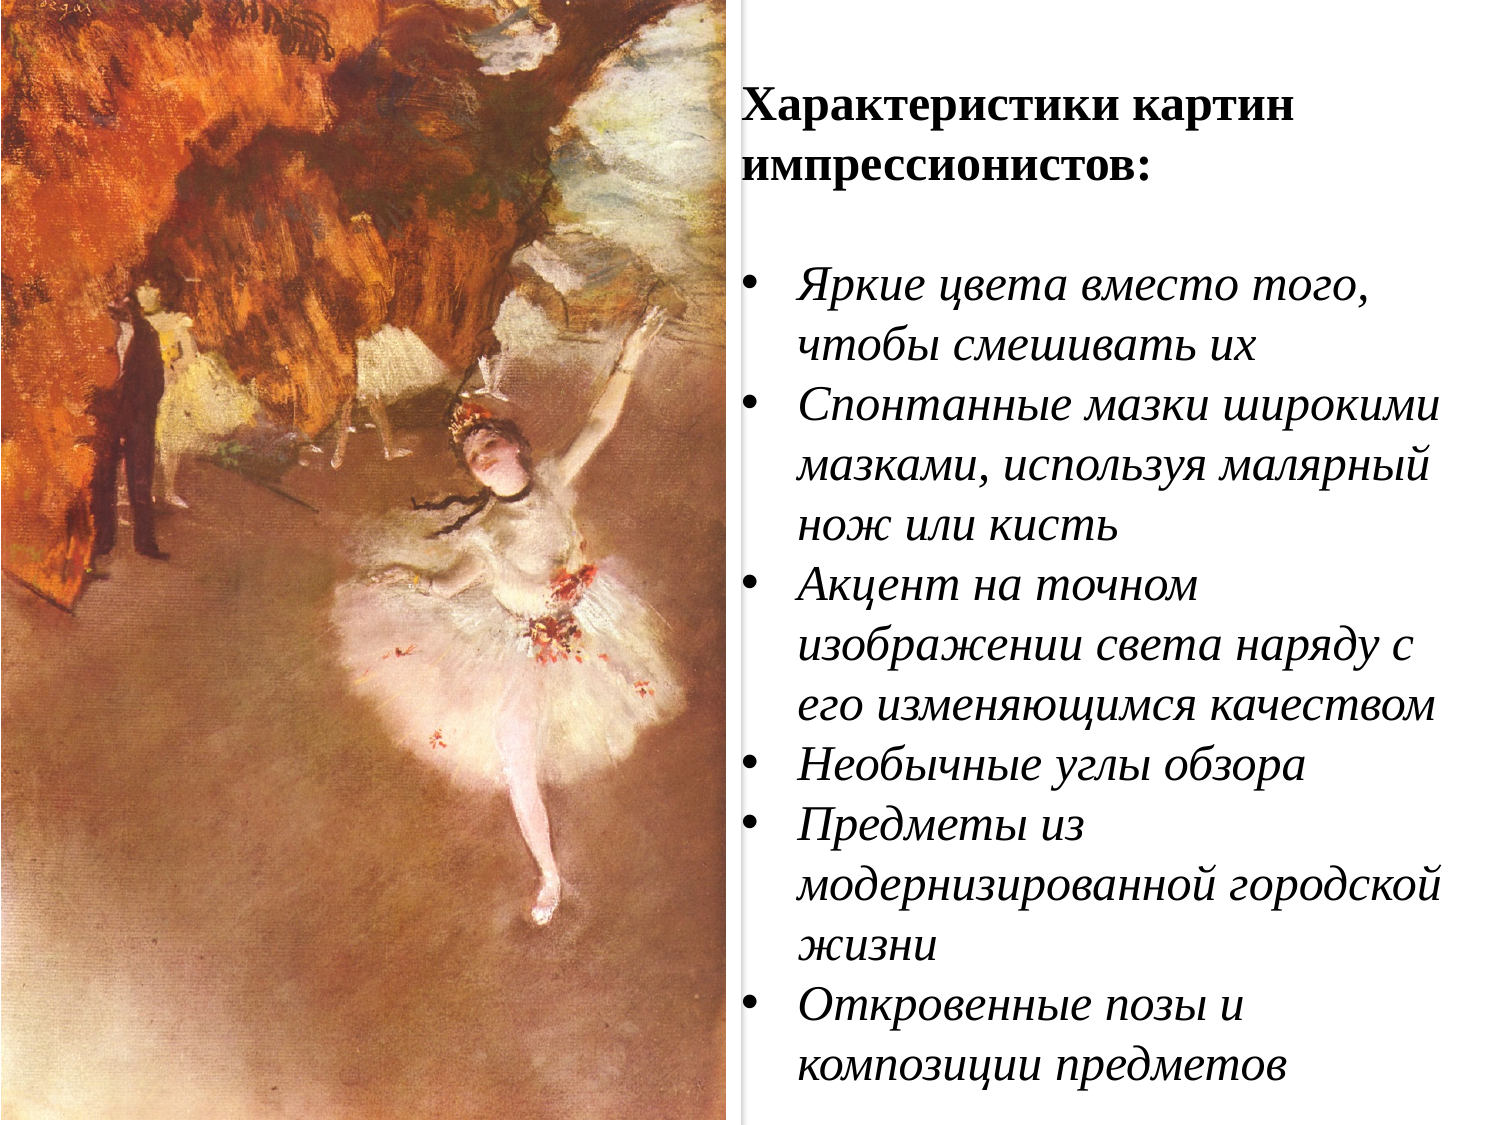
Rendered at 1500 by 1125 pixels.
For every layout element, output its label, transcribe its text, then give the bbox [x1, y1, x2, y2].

text_box Характеристики картин импрессионистов: Яркие цвета вместо того, чтобы смешивать их Спонтанные мазки широкими мазками, используя малярный нож или кисть Акцент на точном изображении света наряду с его изменяющимся качеством Необычные углы обзора Предметы из модернизированной городской жизни Откровенные позы и композиции предметов [747, 63, 1500, 1099]
picture [0, 0, 727, 1120]
